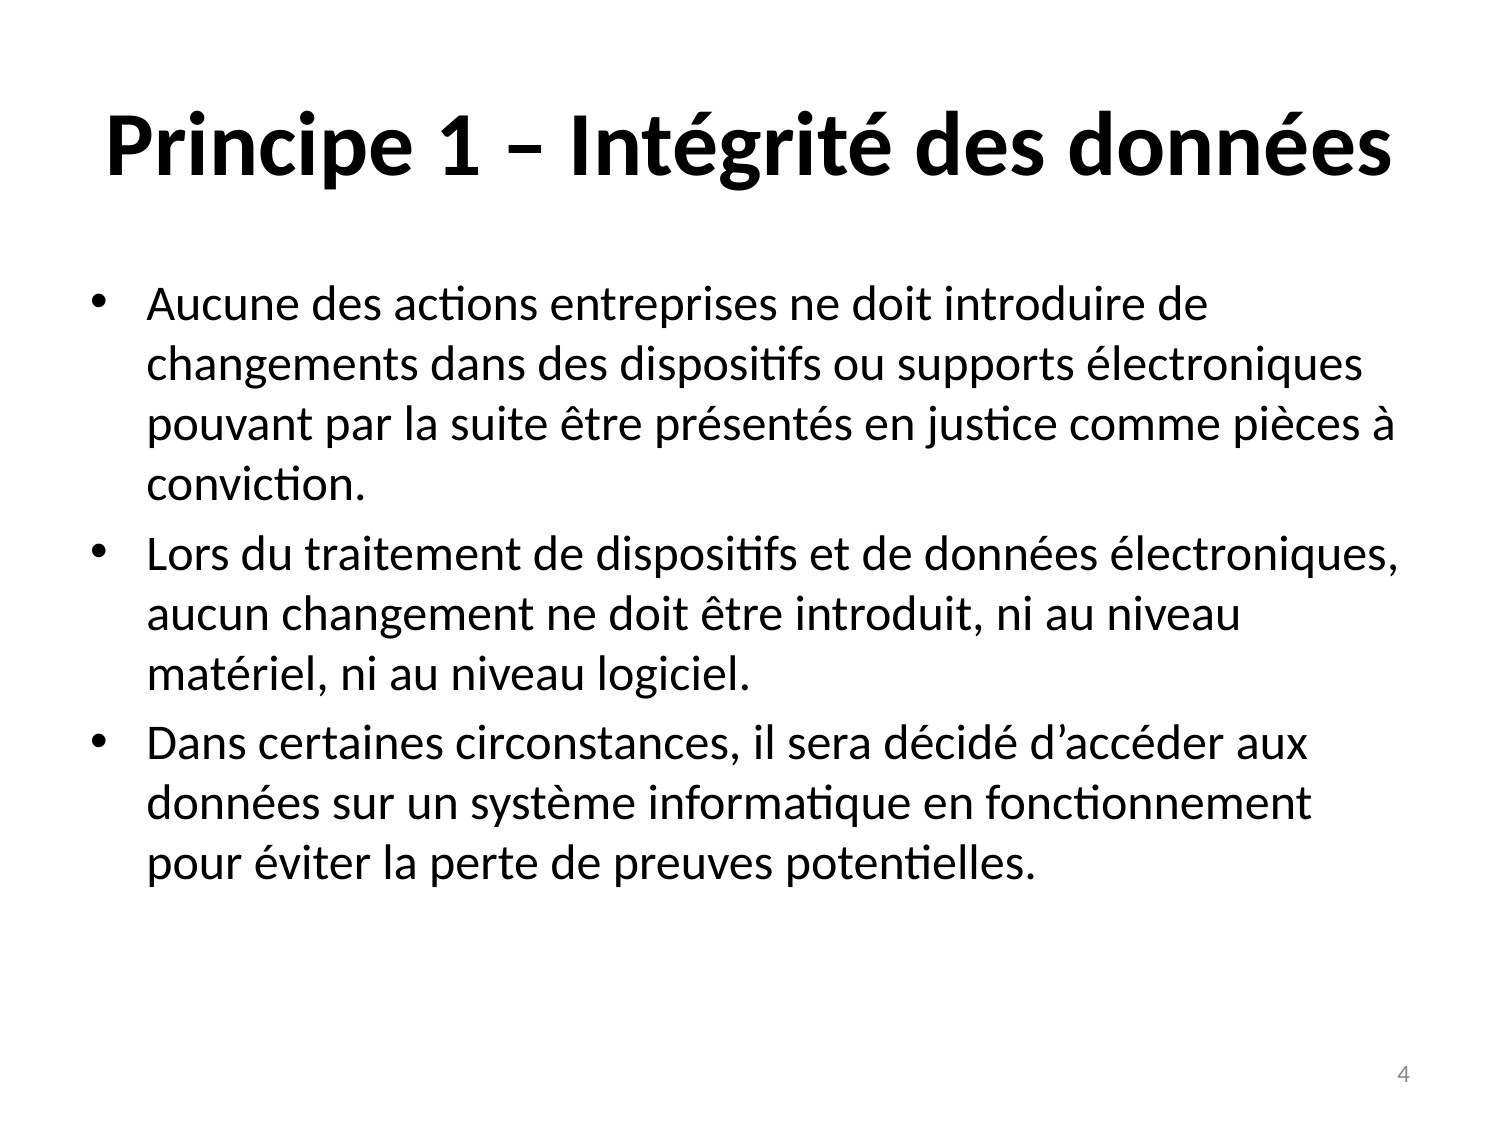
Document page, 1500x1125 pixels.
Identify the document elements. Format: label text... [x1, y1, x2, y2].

list Aucune des actions entreprises ne doit introduire de changements dans des dispositifs ou supports électroniques pouvant par la suite être présentés en justice comme pièces à conviction. Lors du traitement de dispositifs et de données électroniques, aucun changement ne doit être introduit, ni au niveau matériel, ni au niveau logiciel. Dans certaines circonstances, il sera décidé d’accéder aux données sur un système informatique en fonctionnement pour éviter la perte de preuves potentielles. [75, 262, 1425, 1005]
title Principe 1 – Intégrité des données [75, 45, 1425, 233]
slide_number * [1074, 1042, 1425, 1103]
